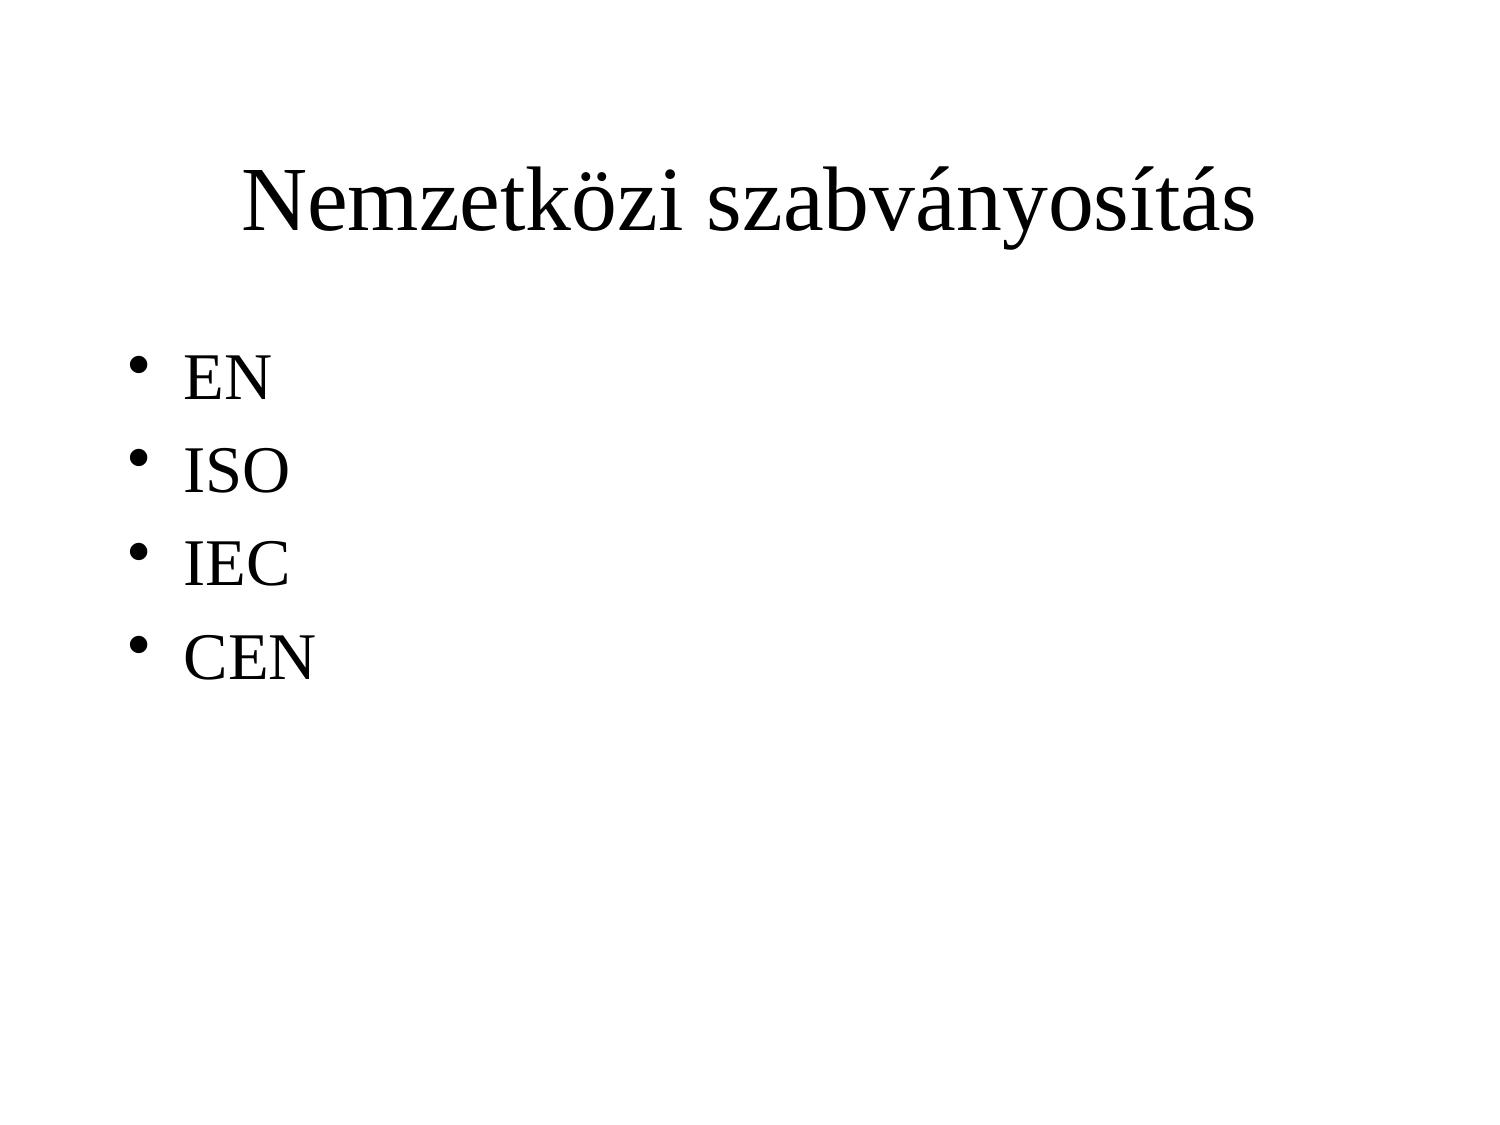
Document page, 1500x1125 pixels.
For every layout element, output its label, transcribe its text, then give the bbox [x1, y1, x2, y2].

title Nemzetközi szabványosítás [112, 99, 1388, 288]
list EN ISO IEC CEN [112, 324, 1388, 1001]
